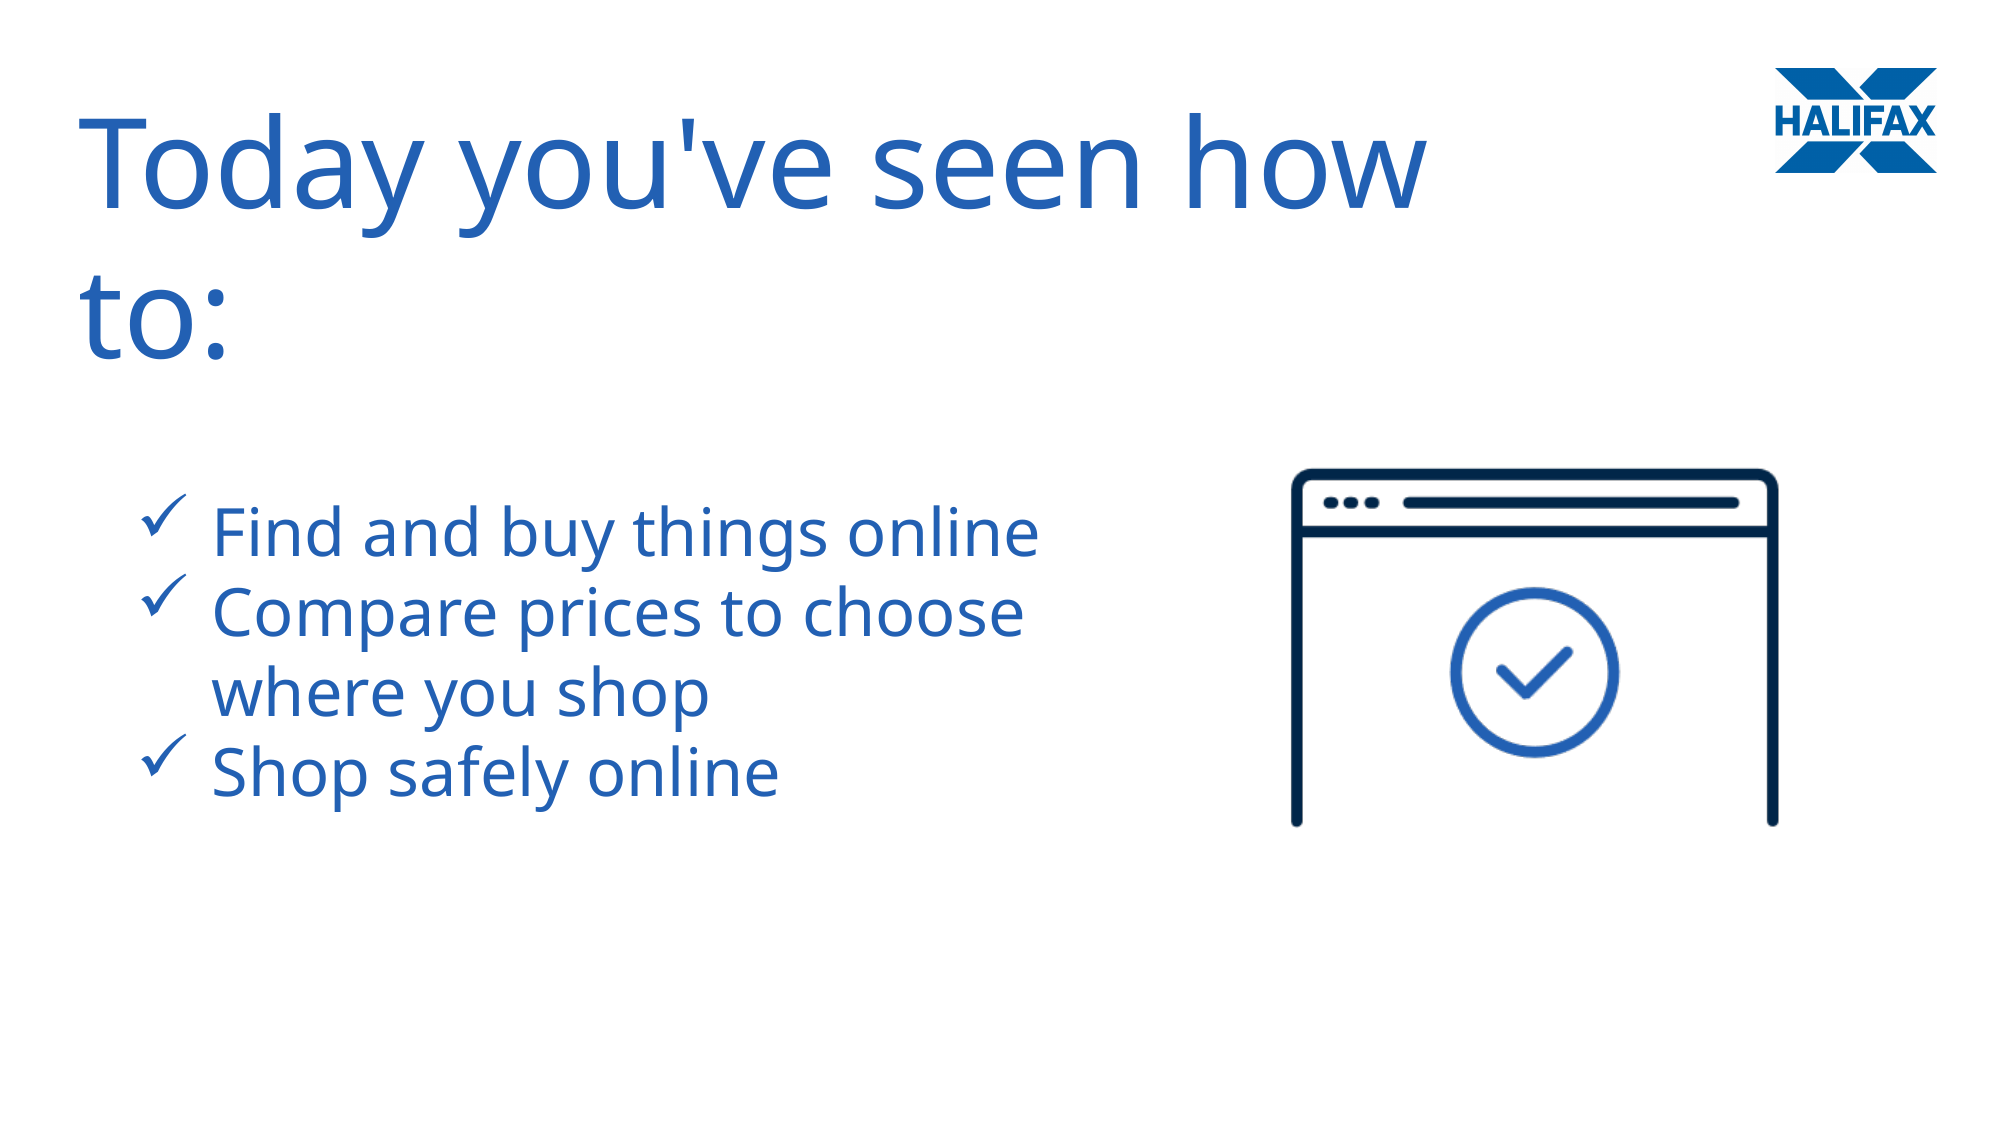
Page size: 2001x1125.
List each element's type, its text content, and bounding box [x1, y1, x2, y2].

picture [1214, 327, 1856, 972]
picture [1775, 68, 1937, 173]
list Today you've seen how to: [63, 75, 1521, 221]
list Find and buy things online Compare prices to choose where you shop Shop safely online [121, 328, 1170, 972]
